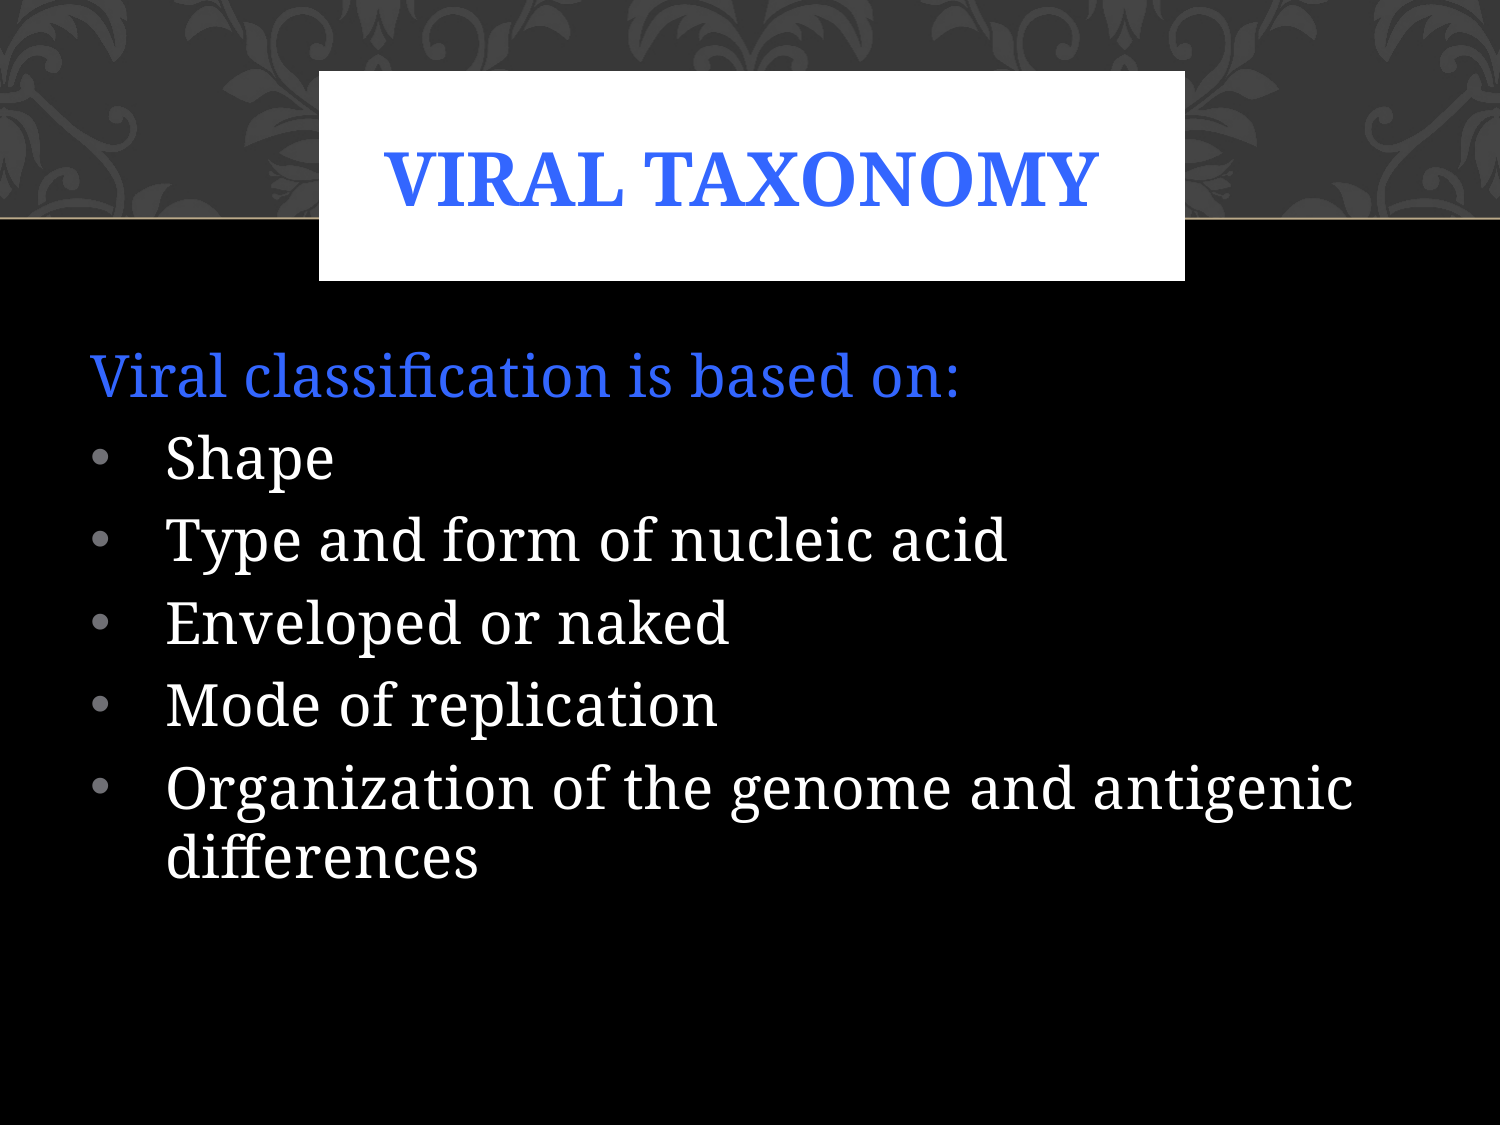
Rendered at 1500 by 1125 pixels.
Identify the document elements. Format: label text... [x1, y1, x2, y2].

title Viral taxonomy [319, 71, 1185, 281]
list Viral classification is based on: Shape Type and form of nucleic acid Enveloped or naked Mode of replication Organization of the genome and antigenic differences [75, 331, 1425, 1000]
